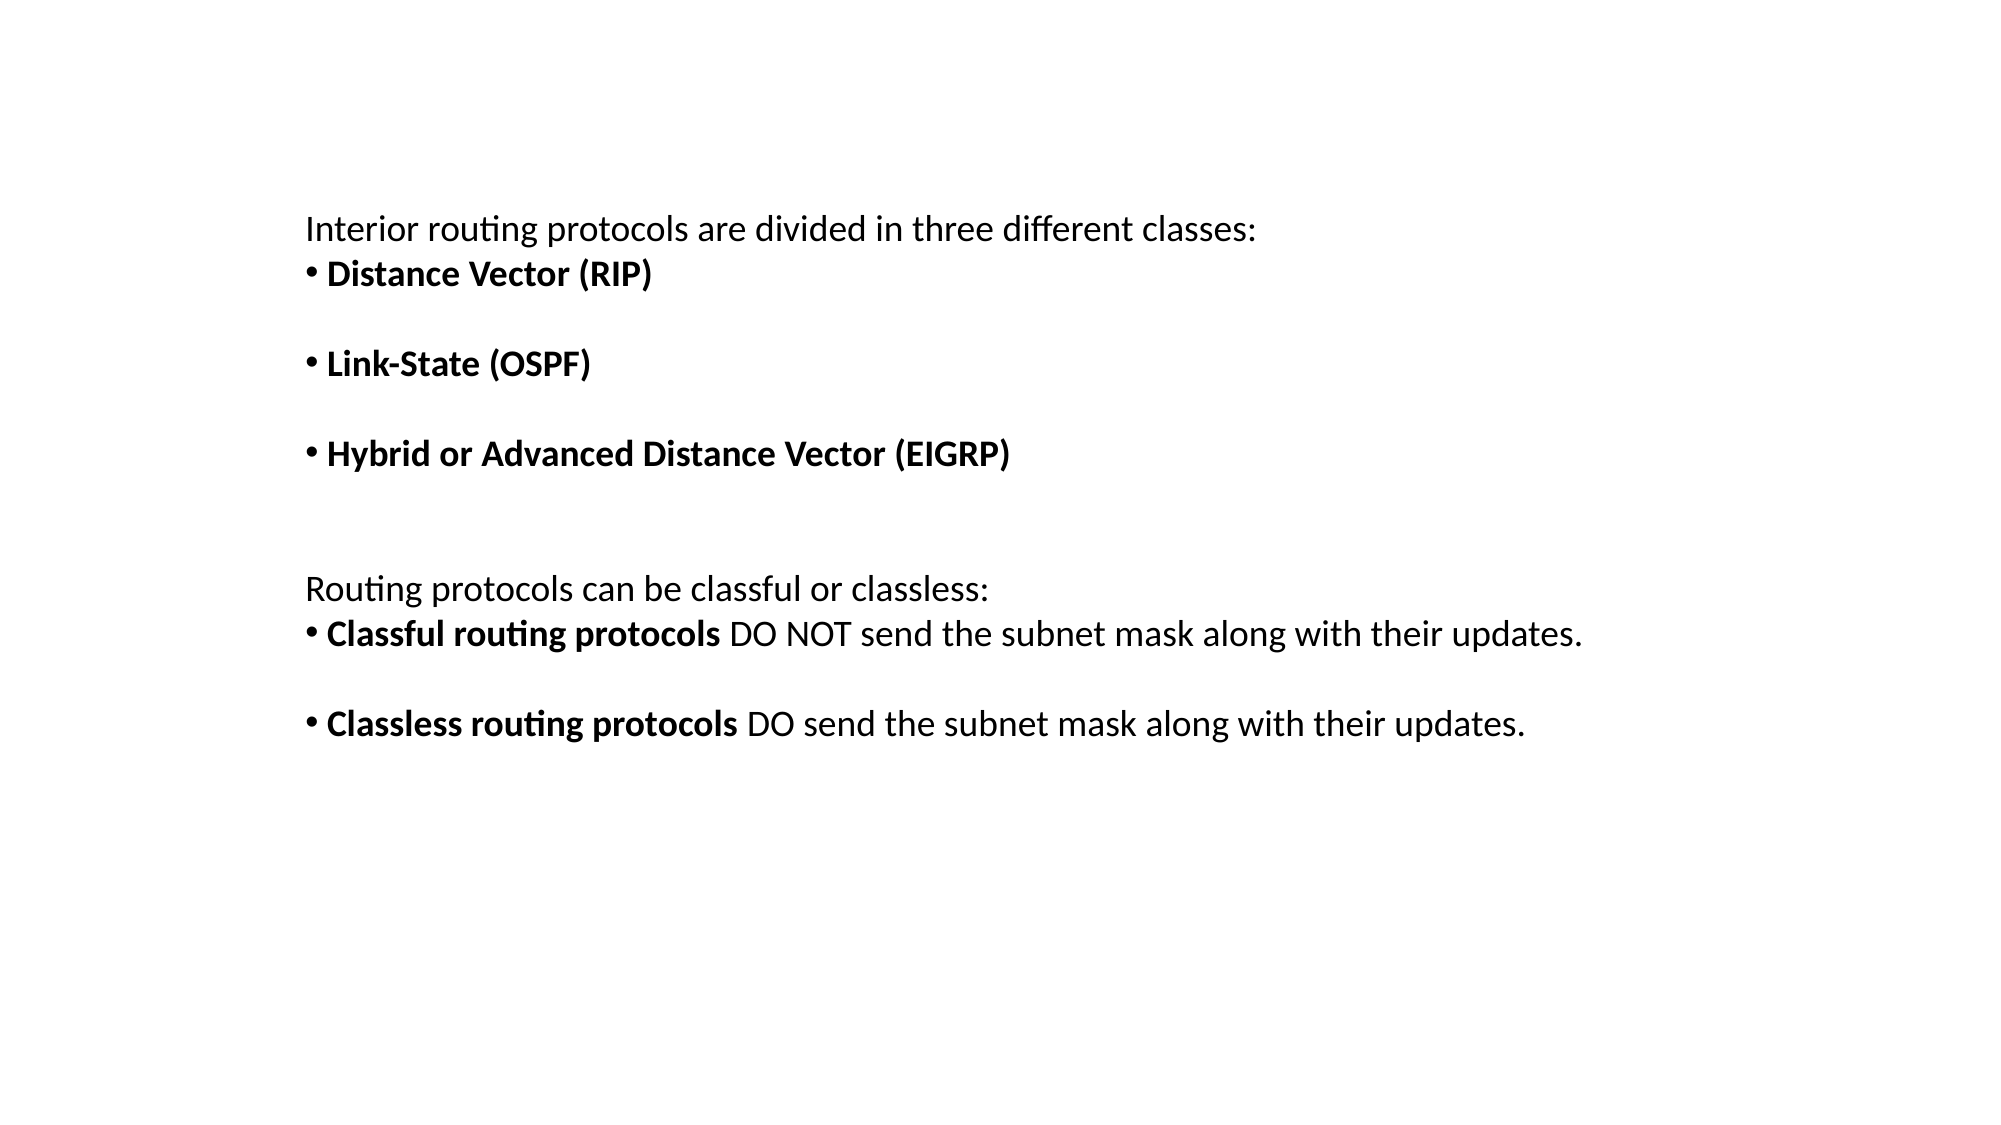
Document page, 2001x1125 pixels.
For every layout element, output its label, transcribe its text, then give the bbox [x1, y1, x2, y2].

text_box Interior routing protocols are divided in three different classes: Distance Vector (RIP) Link-State (OSPF) Hybrid or Advanced Distance Vector (EIGRP) Routing protocols can be classful or classless: Classful routing protocols DO NOT send the subnet mask along with their updates. Classless routing protocols DO send the subnet mask along with their updates. [290, 196, 1600, 841]
